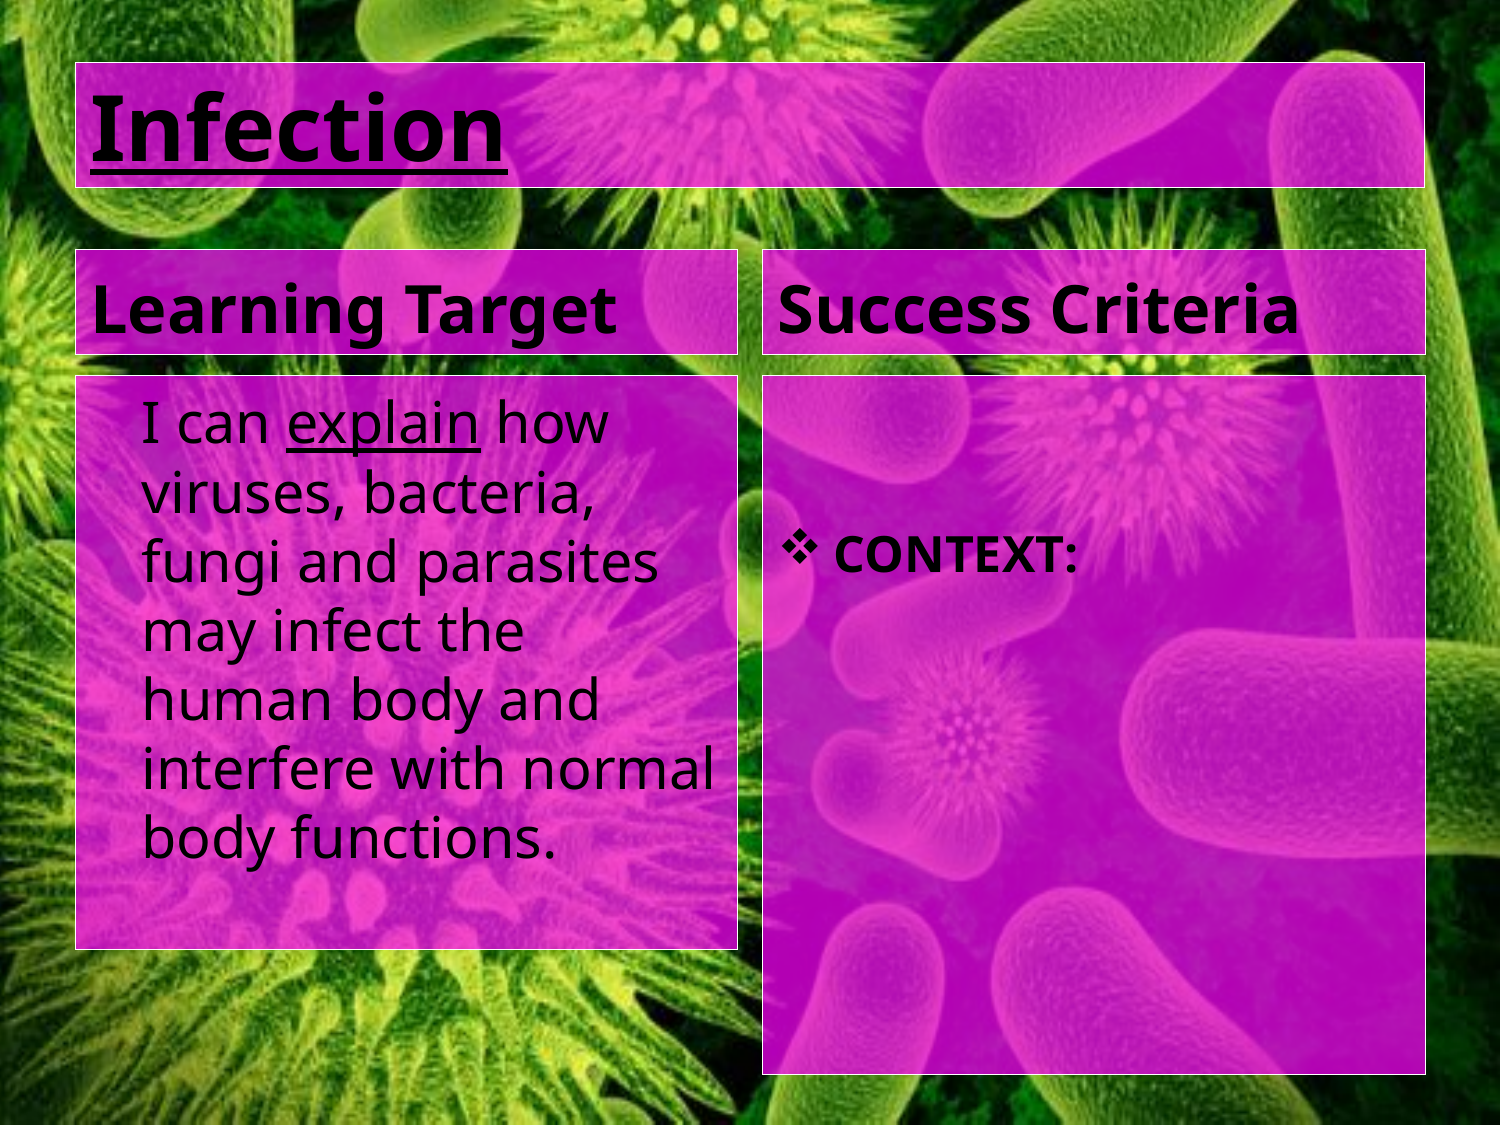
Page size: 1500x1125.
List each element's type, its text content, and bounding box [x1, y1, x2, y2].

list Success Criteria [762, 249, 1426, 355]
list I can explain how viruses, bacteria, fungi and parasites may infect the human body and interfere with normal body functions. [75, 375, 738, 950]
title Infection [75, 62, 1425, 188]
list Learning Target [75, 249, 738, 355]
picture [0, 0, 1500, 1125]
list CONTEXT: [762, 375, 1426, 1075]
